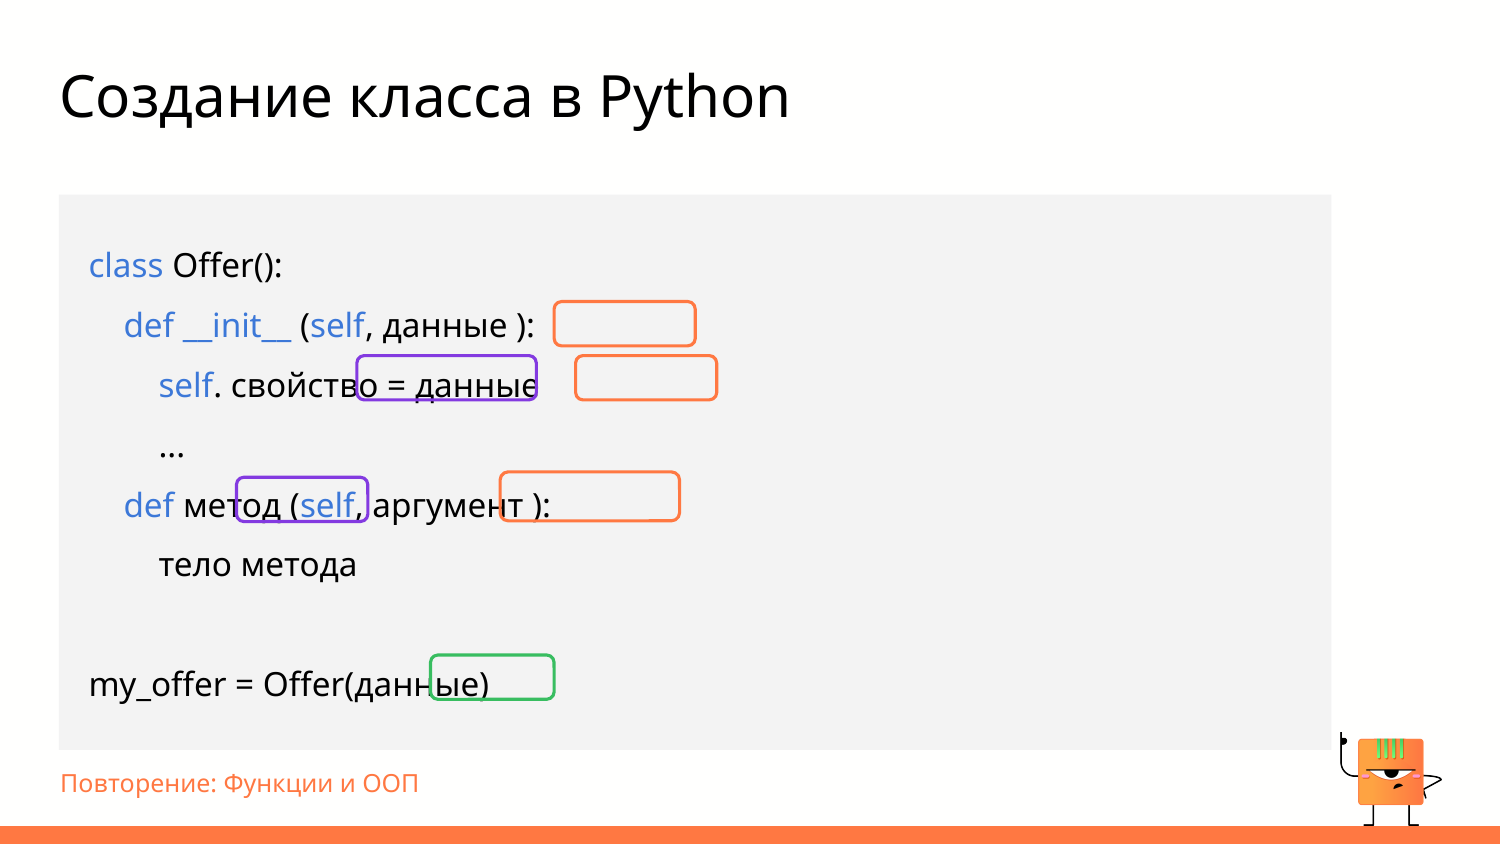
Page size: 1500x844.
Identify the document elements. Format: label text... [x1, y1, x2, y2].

subtitle Повторение: Функции и ООП [60, 767, 1233, 813]
text_box [575, 355, 717, 400]
text_box [500, 471, 680, 521]
text_box [554, 301, 696, 346]
text_box [356, 355, 537, 400]
text_box [430, 654, 555, 700]
text_box class Offer(): def __init__ (self, данные ): self. свойство = данные ... def метод (self, аргумент ): тело метода my_offer = Offer(данные) [58, 194, 1332, 750]
picture [1339, 732, 1442, 826]
text_box [236, 477, 368, 522]
title Создание класса в Python [59, 59, 1441, 150]
